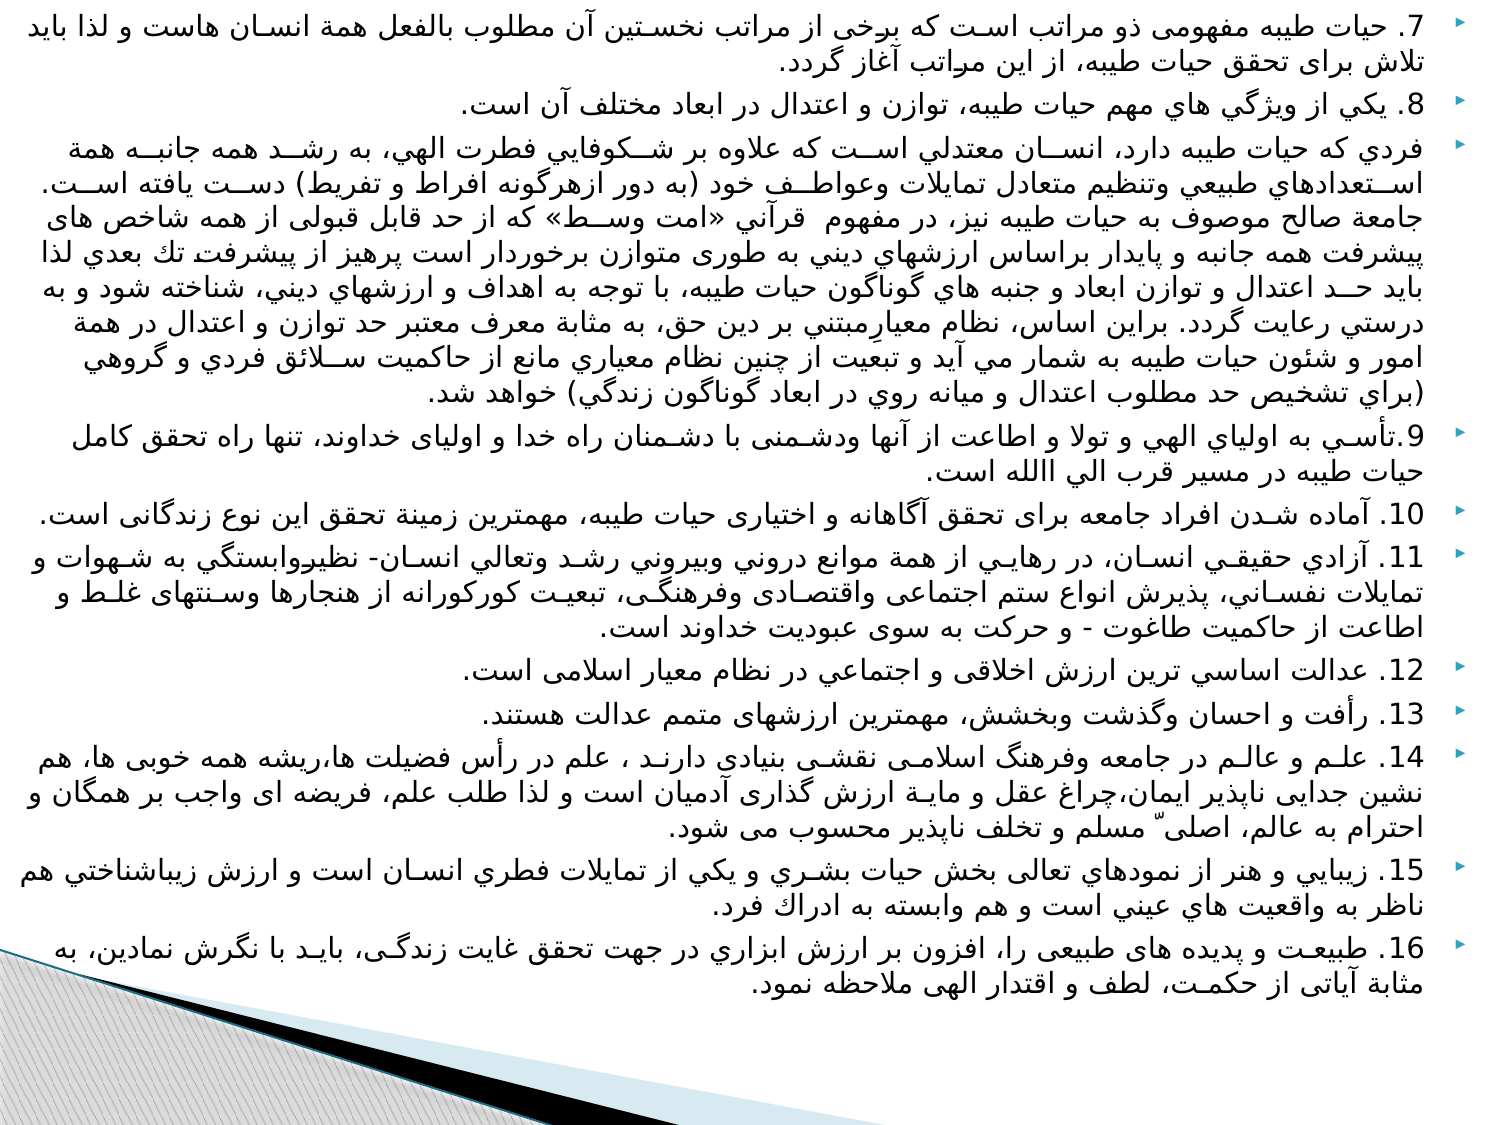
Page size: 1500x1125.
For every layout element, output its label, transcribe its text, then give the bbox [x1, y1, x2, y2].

list 7. حيات طيبه مفهومی ذو مراتب اسـت که برخی از مراتب نخسـتين آن مطلوب بالفعل همة انسـان هاست و لذا بايد تلاش برای تحقق حيات طيبه، از اين مراتب آغاز گردد. 8. يكي از ويژگي هاي مهم حيات طيبه، توازن و اعتدال در ابعاد مختلف آن است. فردي كه حيات طيبه دارد، انســان معتدلي اســت كه علاوه بر شــكوفايي فطرت الهي، به رشــد همه جانبــه همة اســتعدادهاي طبيعي وتنظيم متعادل تمايلات وعواطــف خود (به دور ازهرگونه افراط و تفريط) دســت يافته اســت. جامعة صالح موصوف به حيات طيبه نيز، در مفهوم قرآني «امت وســط» که از حد قابل قبولی از همه شاخص های پیشرفت همه جانبه و پایدار براساس ارزشهاي ديني به طوری متوازن برخوردار است پرهيز از پيشرفت تك بعدي لذا باید حــد اعتدال و توازن ابعاد و جنبه هاي گوناگون حيات طيبه، با توجه به اهداف و ارزشهاي ديني، شناخته شود و به درستي رعايت گردد. براين اساس، نظام معيارِمبتني بر دين حق، به مثابة معرف معتبر حد توازن و اعتدال در همة امور و شئون حيات طيبه به شمار مي آيد و تبعيت از چنين نظام معياري مانع از حاكميت ســلائق فردي و گروهي (براي تشخيص حد مطلوب اعتدال و ميانه روي در ابعاد گوناگون زندگي) خواهد شد. 9.تأسـي به اولياي الهي و تولا و اطاعت از آنها ودشـمنی با دشـمنان راه خدا و اوليای خداوند، تنها راه تحقق کامل حيات طيبه در مسير قرب الي االله است. 10. آماده شـدن افراد جامعه برای تحقق آگاهانه و اختياری حيات طيبه، مهمترين زمينة تحقق اين نوع زندگانی است. 11. آزادي حقيقـي انسـان، در رهايـي از همة موانع دروني وبيروني رشـد وتعالي انسـان- نظيروابستگي به شـهوات و تمايلات نفسـاني، پذيرش انواع ستم اجتماعی واقتصـادی وفرهنگـی، تبعيـت کورکورانه از هنجارها وسـنتهای غلـط و اطاعت از حاکميت طاغوت - و حرکت به سوی عبوديت خداوند است. 12. عدالت اساسي ترين ارزش اخلاقی و اجتماعي در نظام معيار اسلامی است. 13. رأفت و احسان وگذشت وبخشش، مهمترين ارزشهای متمم عدالت هستند. 14. علـم و عالـم در جامعه وفرهنگ اسلامـی نقشـی بنيادی دارنـد ، علم در رأس فضيلت ها،ریشه همه خوبی ها، هم نشین جدایی ناپذیر ایمان،چراغ عقل و مايـة ارزش گذاری آدميان است و لذا طلب علم، فريضه ای واجب بر همگان و احترام به عالم، اصلی ّ مسلم و تخلف ناپذير محسوب می شود. 15. زيبايي و هنر از نمودهاي تعالی بخش حيات بشـري و يكي از تمايلات فطري انسـان است و ارزش زيباشناختي هم ناظر به واقعيت هاي عيني است و هم وابسته به ادراك فرد. 16. طبيعـت و پديده های طبيعی را، افزون بر ارزش ابزاري در جهت تحقق غايت زندگـی، بايـد با نگرش نمادين، به مثابة آياتی از حکمـت، لطف و اقتدار الهی ملاحظه نمود. [0, 0, 1500, 1125]
